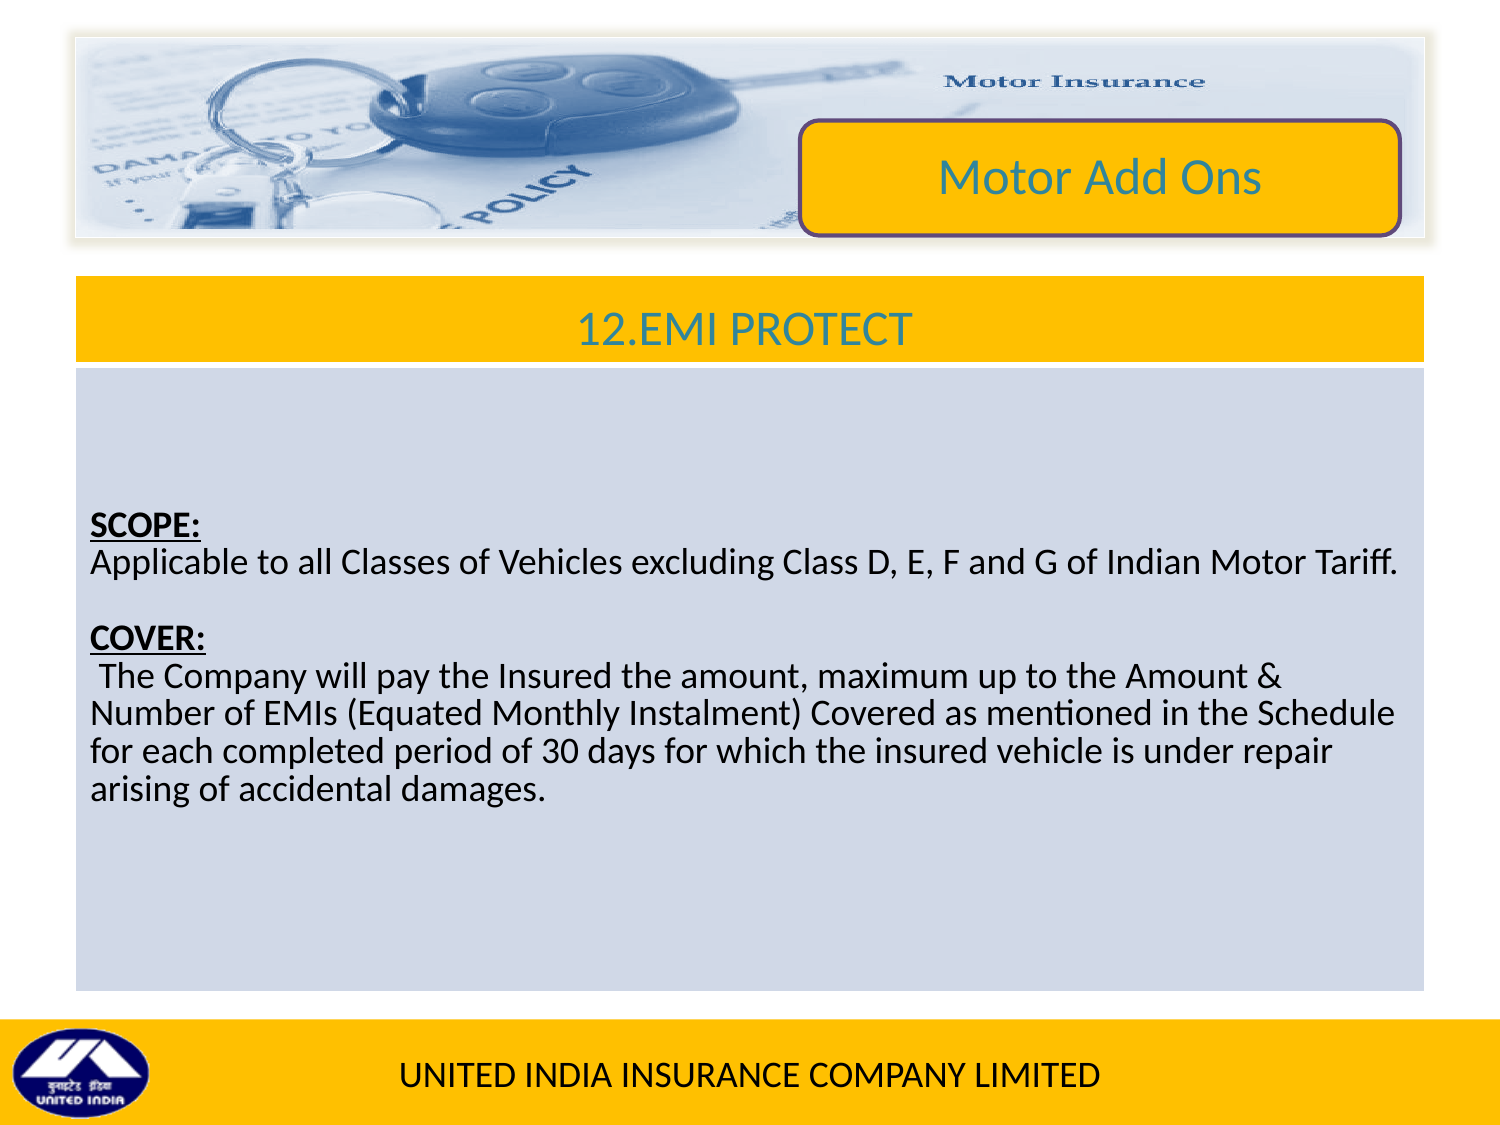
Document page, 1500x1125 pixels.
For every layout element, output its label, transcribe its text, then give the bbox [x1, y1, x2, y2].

text_box UNITED INDIA INSURANCE COMPANY LIMITED [0, 1019, 1500, 1125]
table_cell SCOPE: Applicable to all Classes of Vehicles excluding Class D, E, F and G of Indian Motor Tariff. COVER: The Company will pay the Insured the amount, maximum up to the Amount & Number of EMIs (Equated Monthly Instalment) Covered as mentioned in the Schedule for each completed period of 30 days for which the insured vehicle is under repair arising of accidental damages. [76, 368, 1424, 991]
picture [74, 37, 1426, 238]
table_header 12.EMI PROTECT [76, 276, 1424, 362]
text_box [799, 120, 1401, 236]
picture [11, 1027, 153, 1119]
